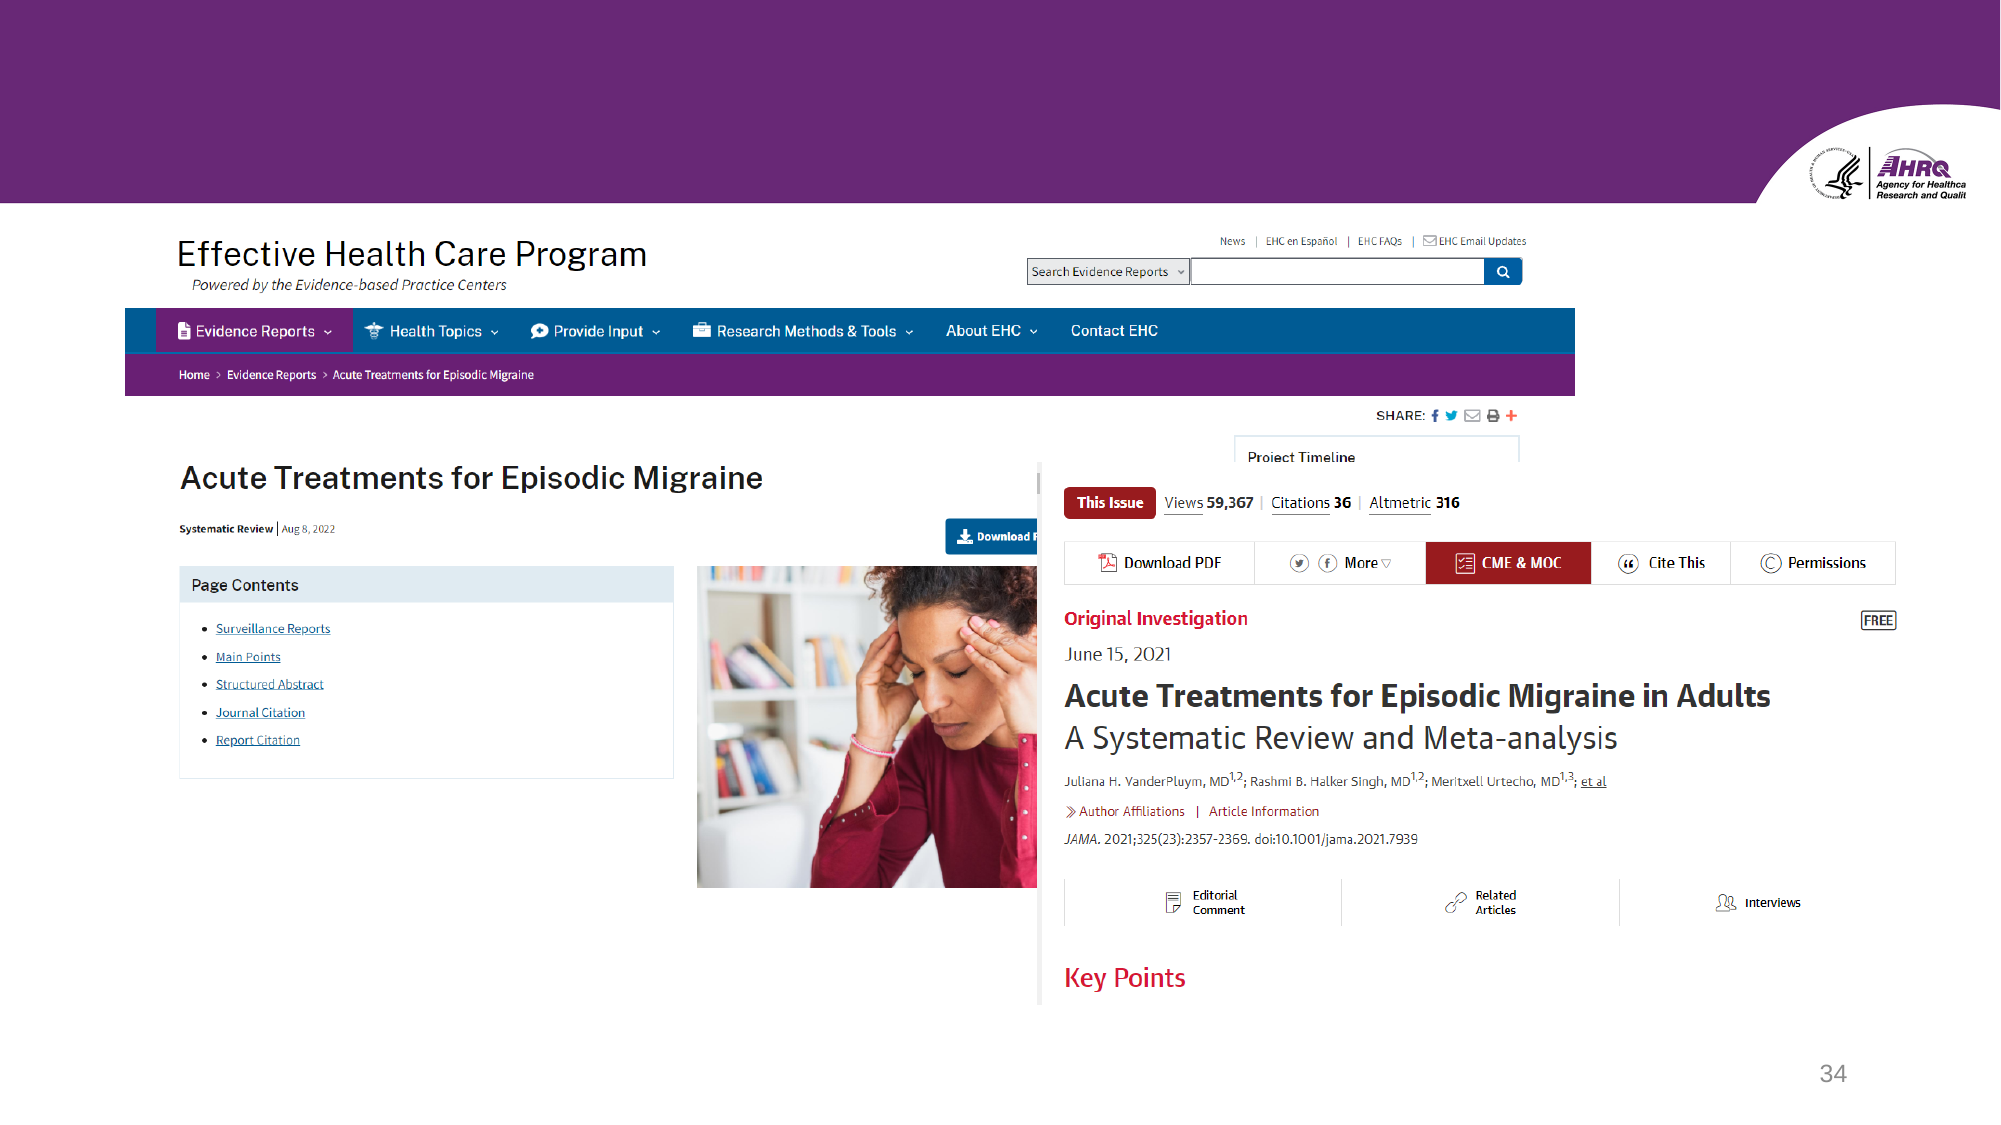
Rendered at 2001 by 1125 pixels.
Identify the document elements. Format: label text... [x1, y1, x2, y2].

picture [0, 0, 2001, 1125]
slide_number 34 [1412, 1042, 1863, 1103]
